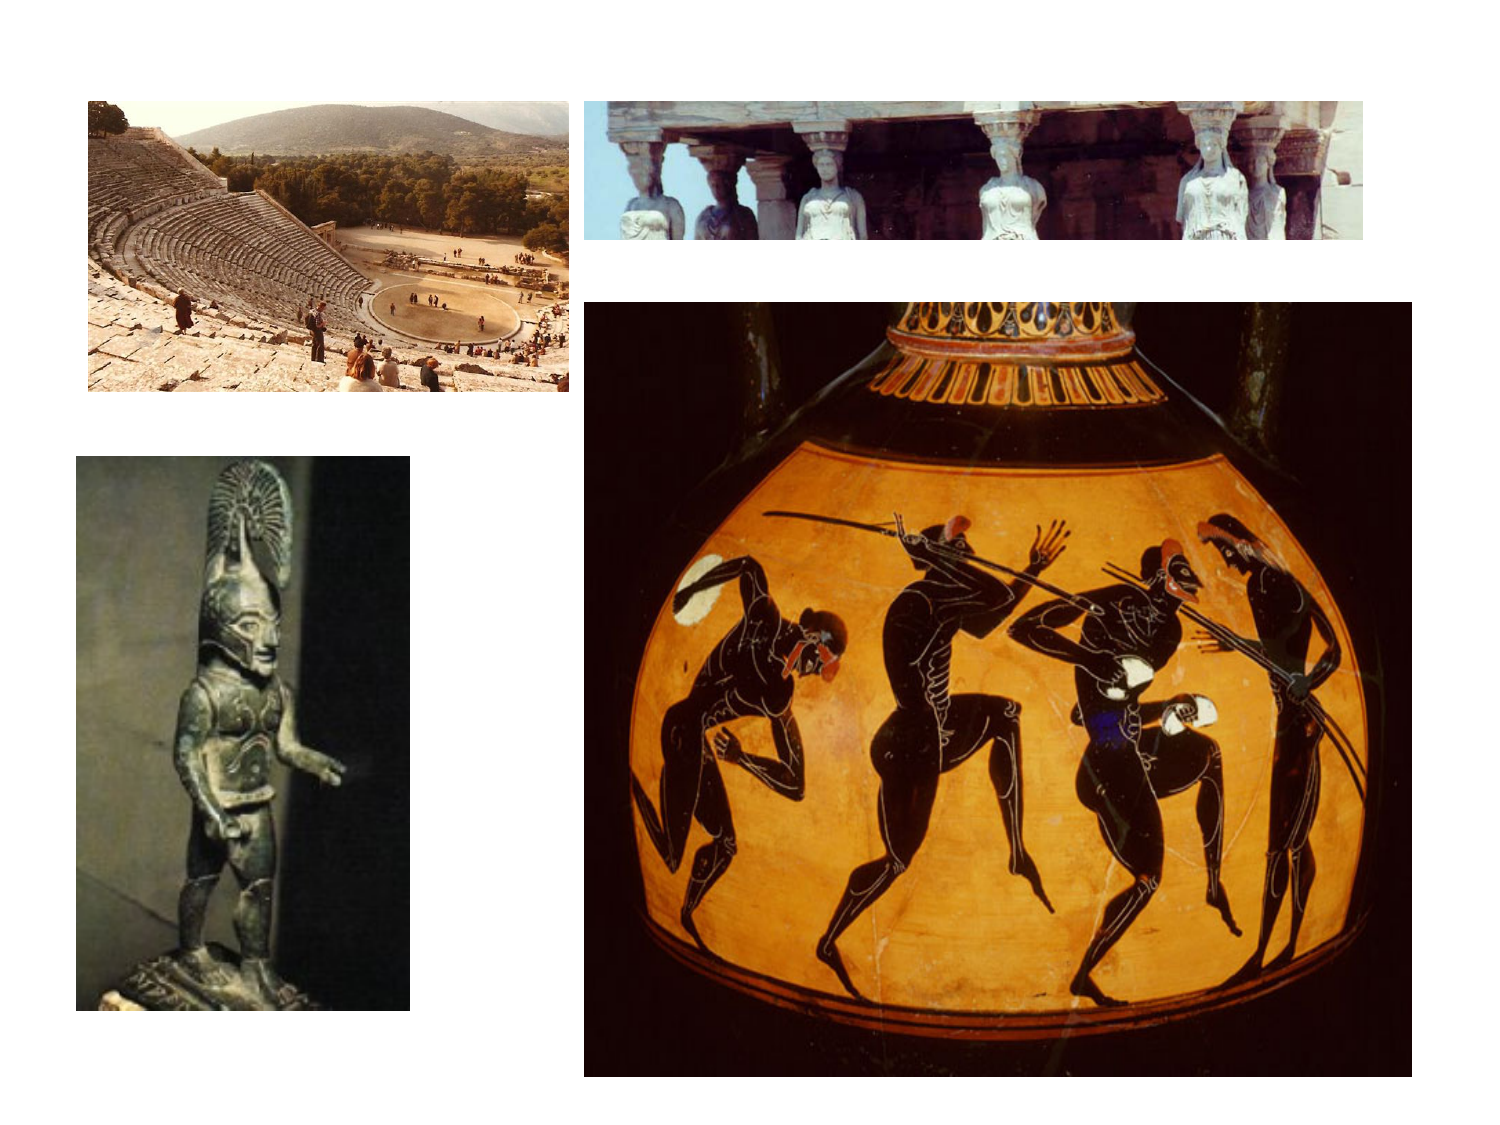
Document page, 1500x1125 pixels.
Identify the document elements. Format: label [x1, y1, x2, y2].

picture [76, 455, 411, 1011]
picture [584, 302, 1412, 1078]
picture [584, 101, 1363, 241]
list [88, 101, 569, 392]
